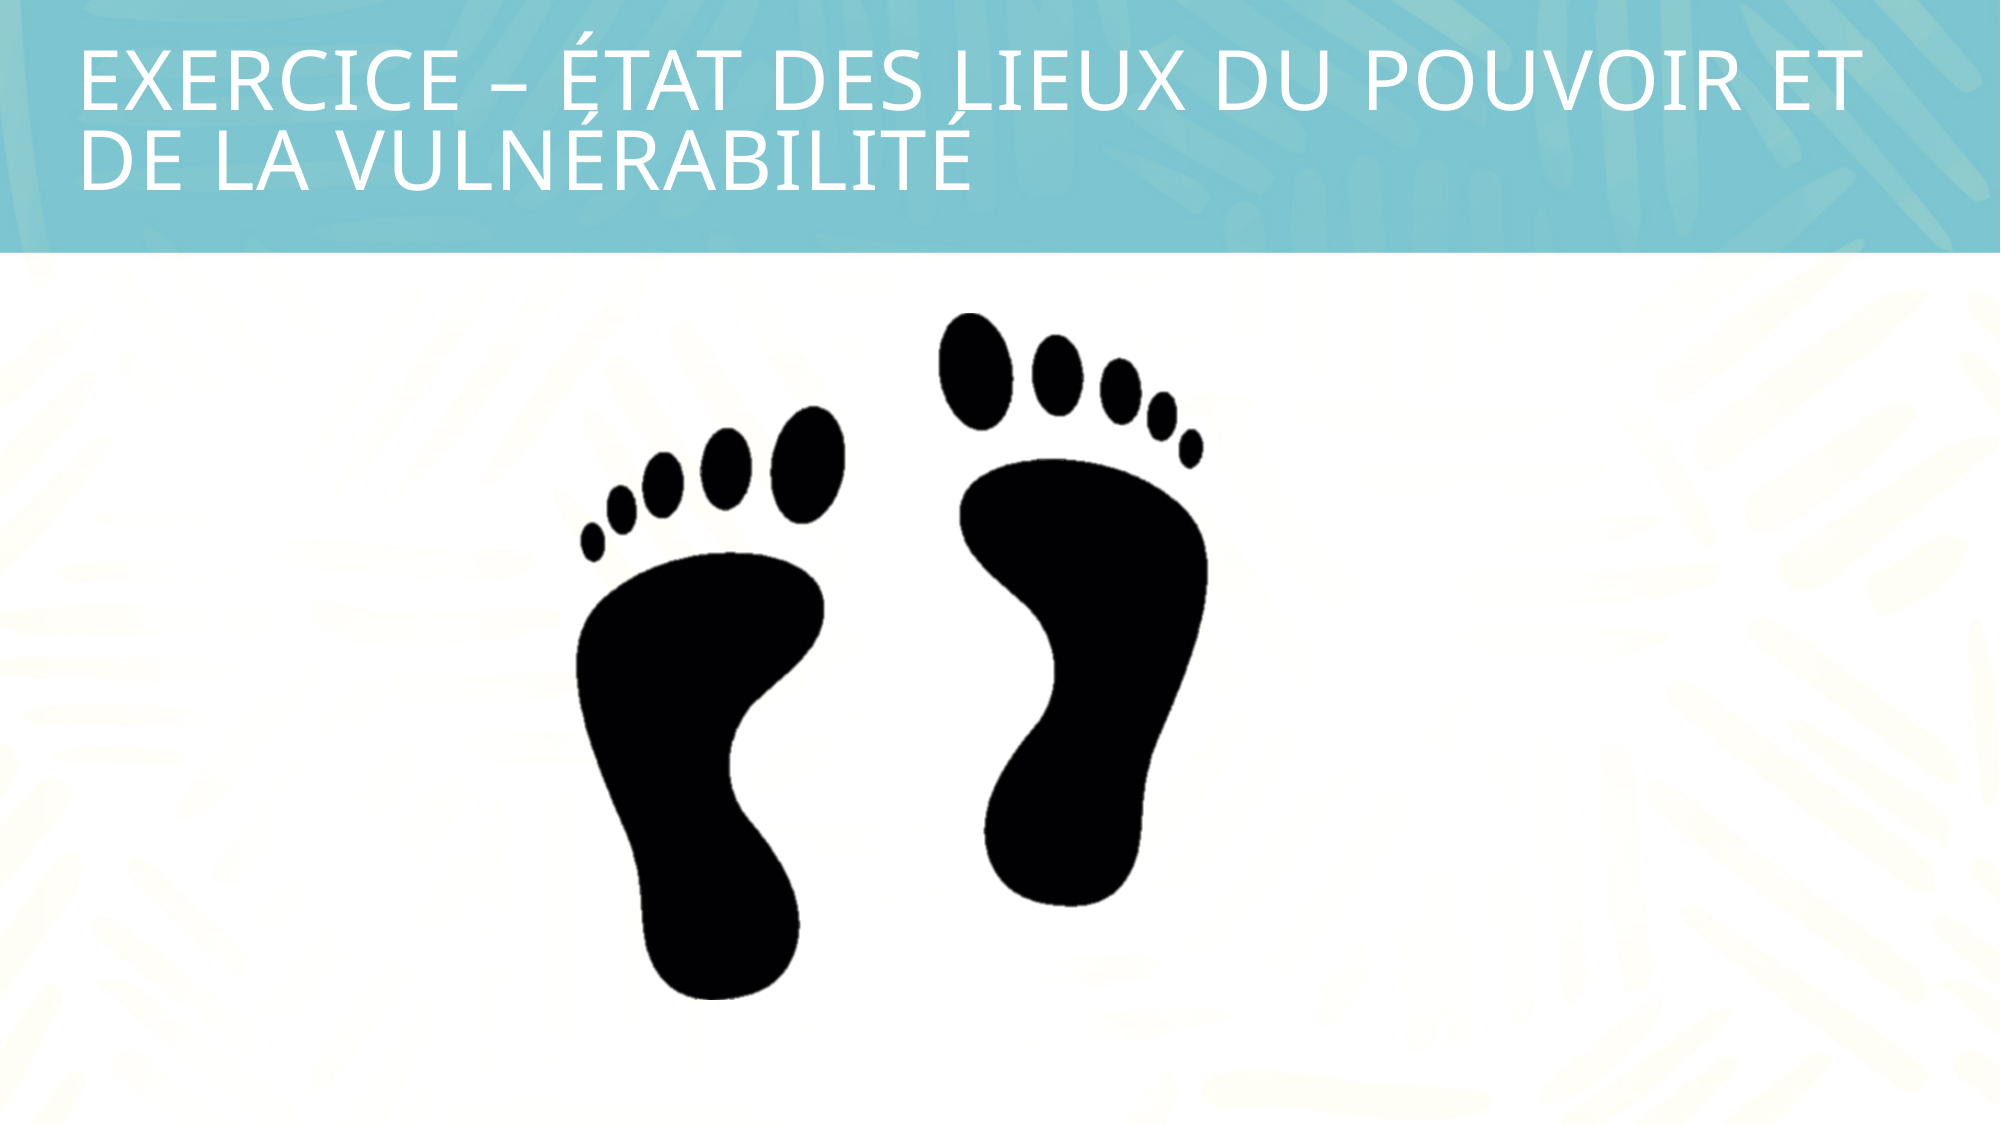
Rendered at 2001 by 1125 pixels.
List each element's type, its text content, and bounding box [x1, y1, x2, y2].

title Exercice – État des lieux du pouvoir et de la vulnérabilité [61, 33, 1938, 220]
picture [0, 0, 2000, 1125]
